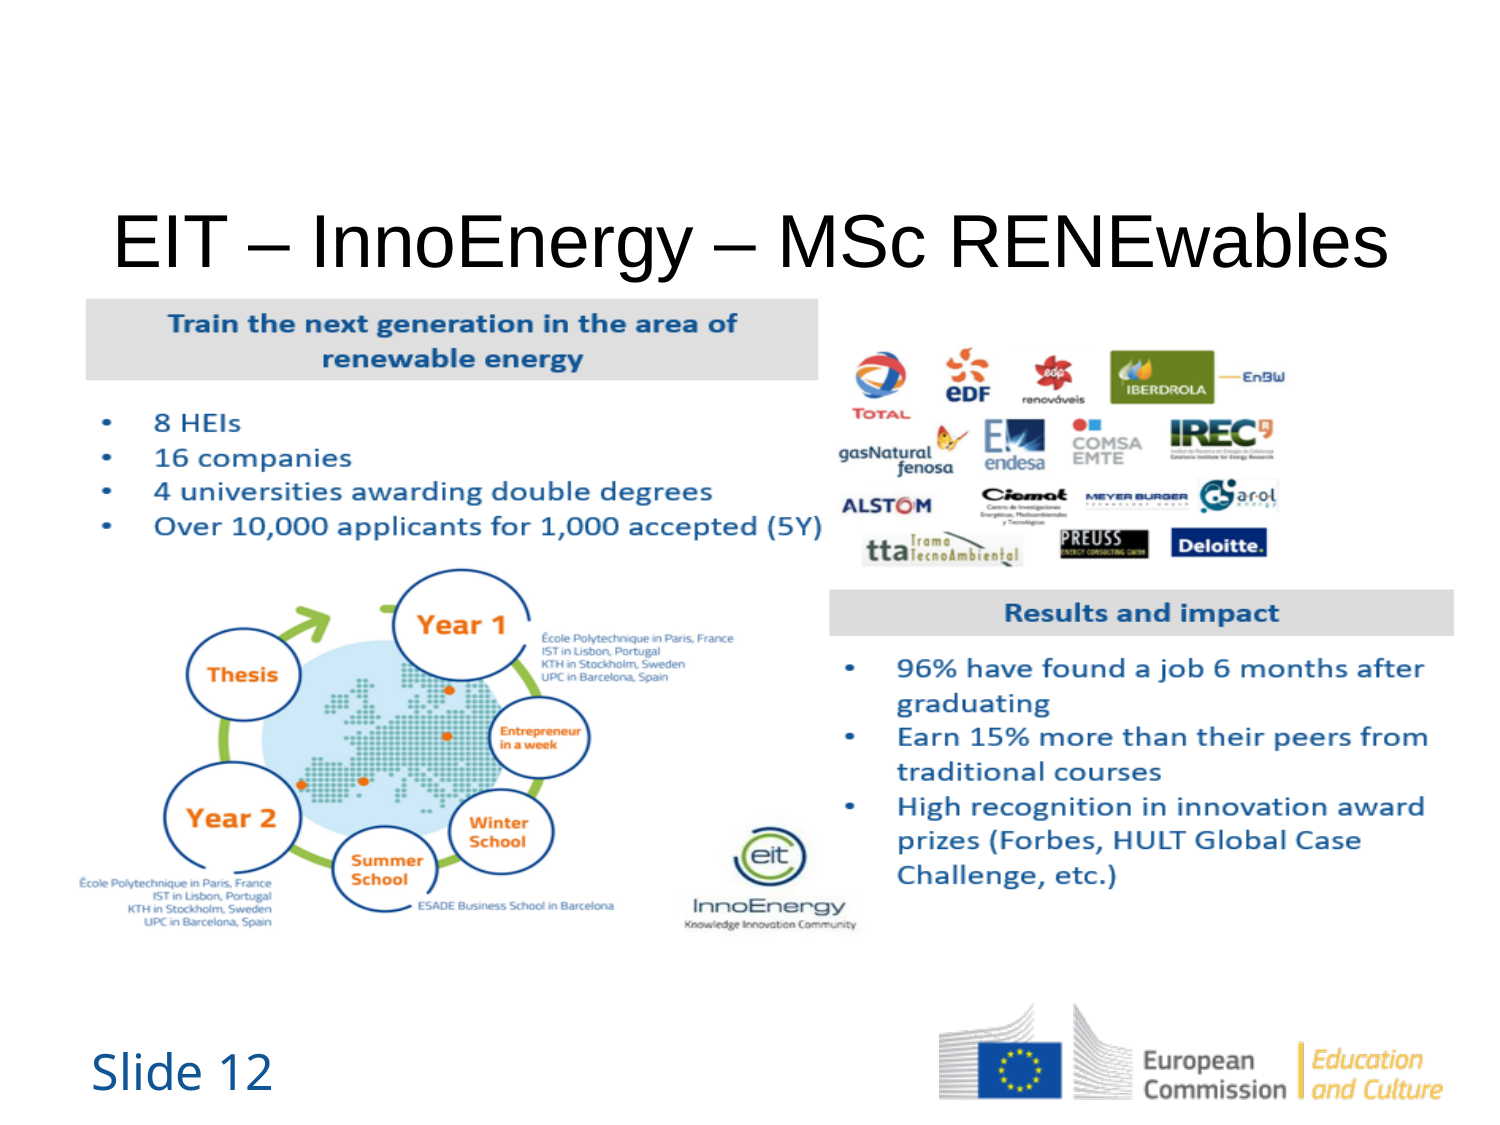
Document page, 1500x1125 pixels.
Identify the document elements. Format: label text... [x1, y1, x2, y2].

title EIT – InnoEnergy – MSc RENEwables [76, 160, 1428, 289]
picture [939, 1003, 1443, 1106]
picture [74, 290, 1459, 941]
slide_number Slide 12 [76, 1033, 427, 1112]
